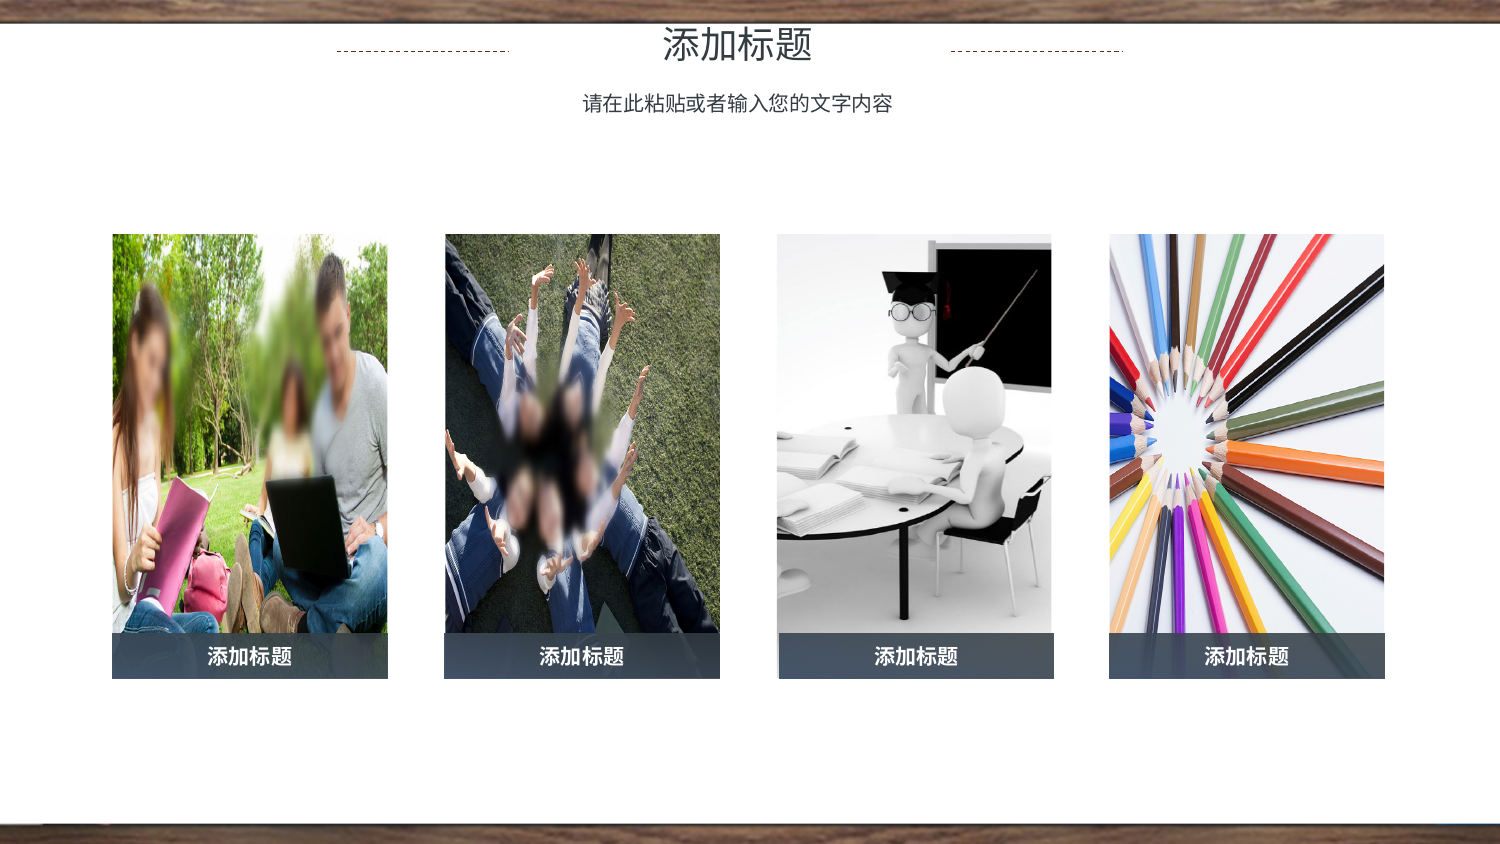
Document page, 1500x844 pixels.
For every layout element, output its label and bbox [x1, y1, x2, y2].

picture [445, 234, 720, 678]
picture [112, 234, 388, 678]
picture [1109, 234, 1385, 678]
picture [776, 234, 1052, 678]
text_box [0, 0, 1500, 844]
